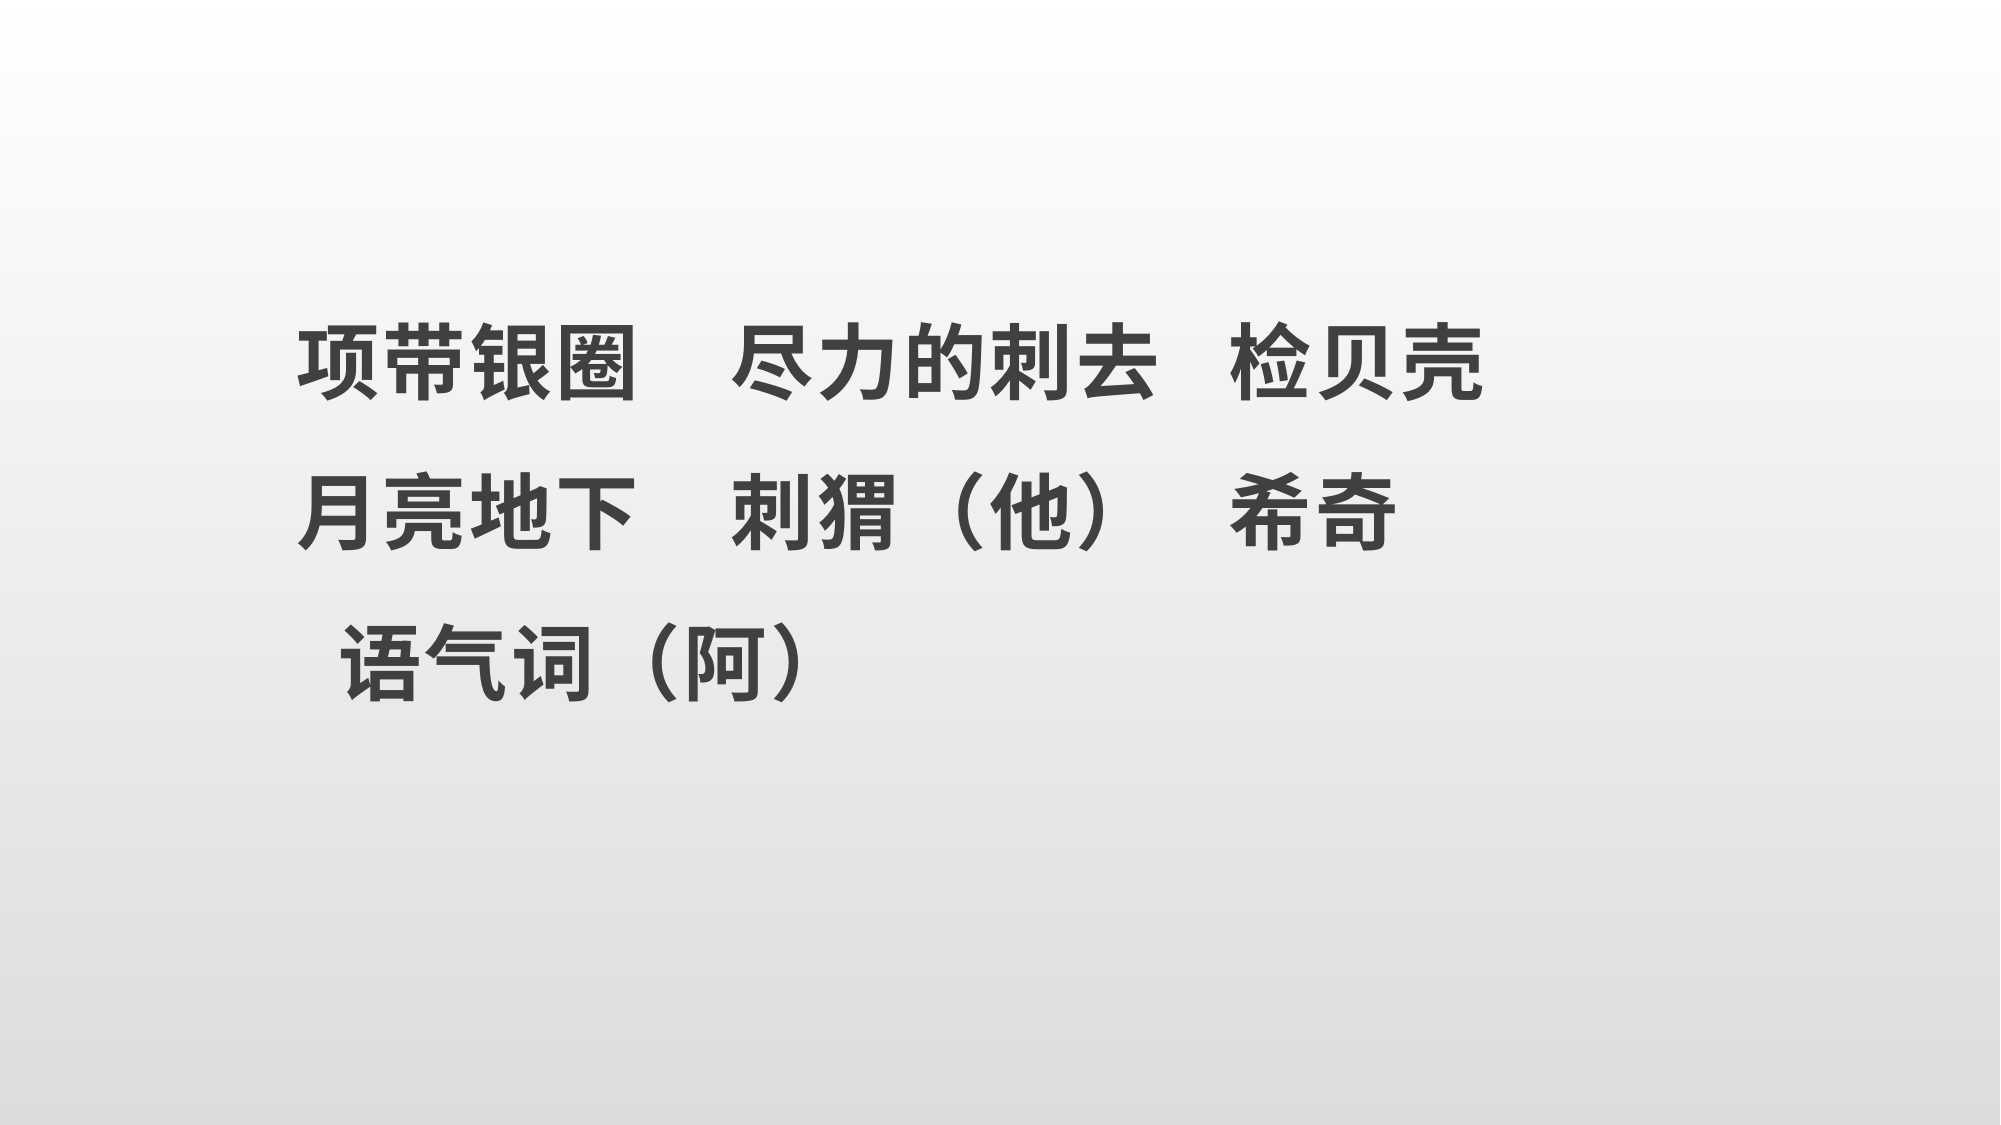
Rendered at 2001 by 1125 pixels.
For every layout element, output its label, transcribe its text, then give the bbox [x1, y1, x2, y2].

list 项带银圈 尽力的刺去 检贝壳 月亮地下 刺猬（他） 希奇 语气词（阿） [279, 279, 1704, 713]
